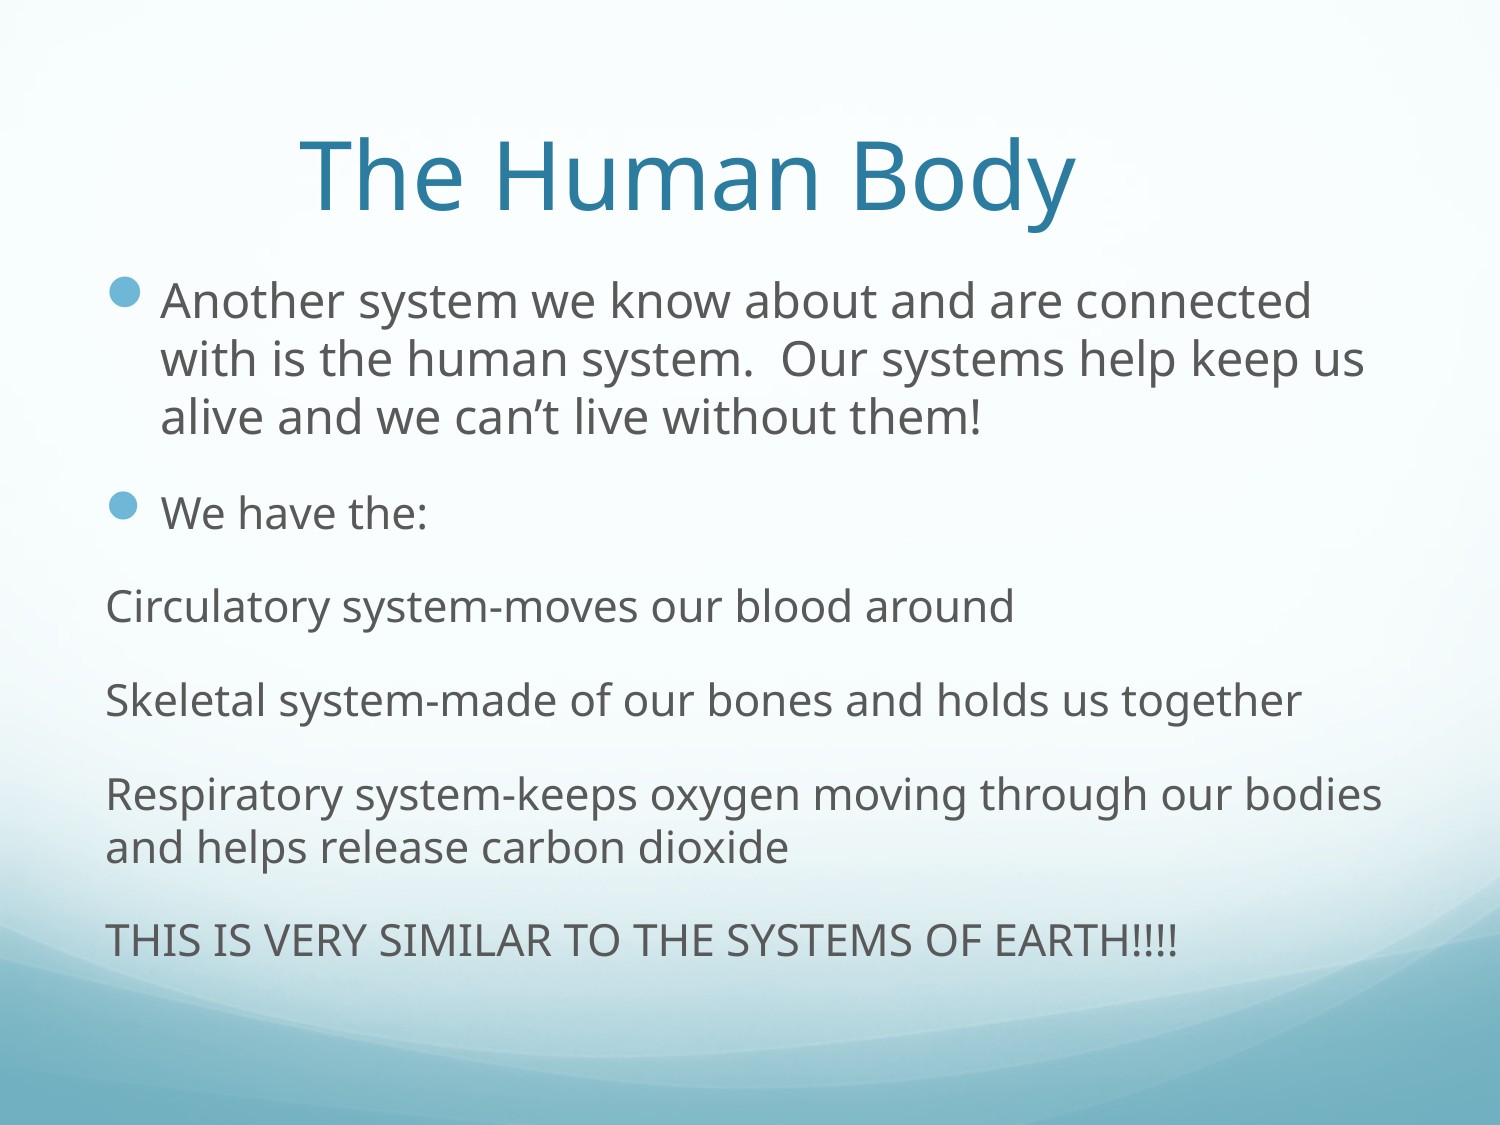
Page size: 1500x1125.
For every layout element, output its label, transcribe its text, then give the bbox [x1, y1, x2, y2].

title The Human Body [90, 17, 1410, 237]
list Another system we know about and are connected with is the human system. Our systems help keep us alive and we can’t live without them! We have the: Circulatory system-moves our blood around Skeletal system-made of our bones and holds us together Respiratory system-keeps oxygen moving through our bodies and helps release carbon dioxide THIS IS VERY SIMILAR TO THE SYSTEMS OF EARTH!!!! [90, 262, 1410, 975]
